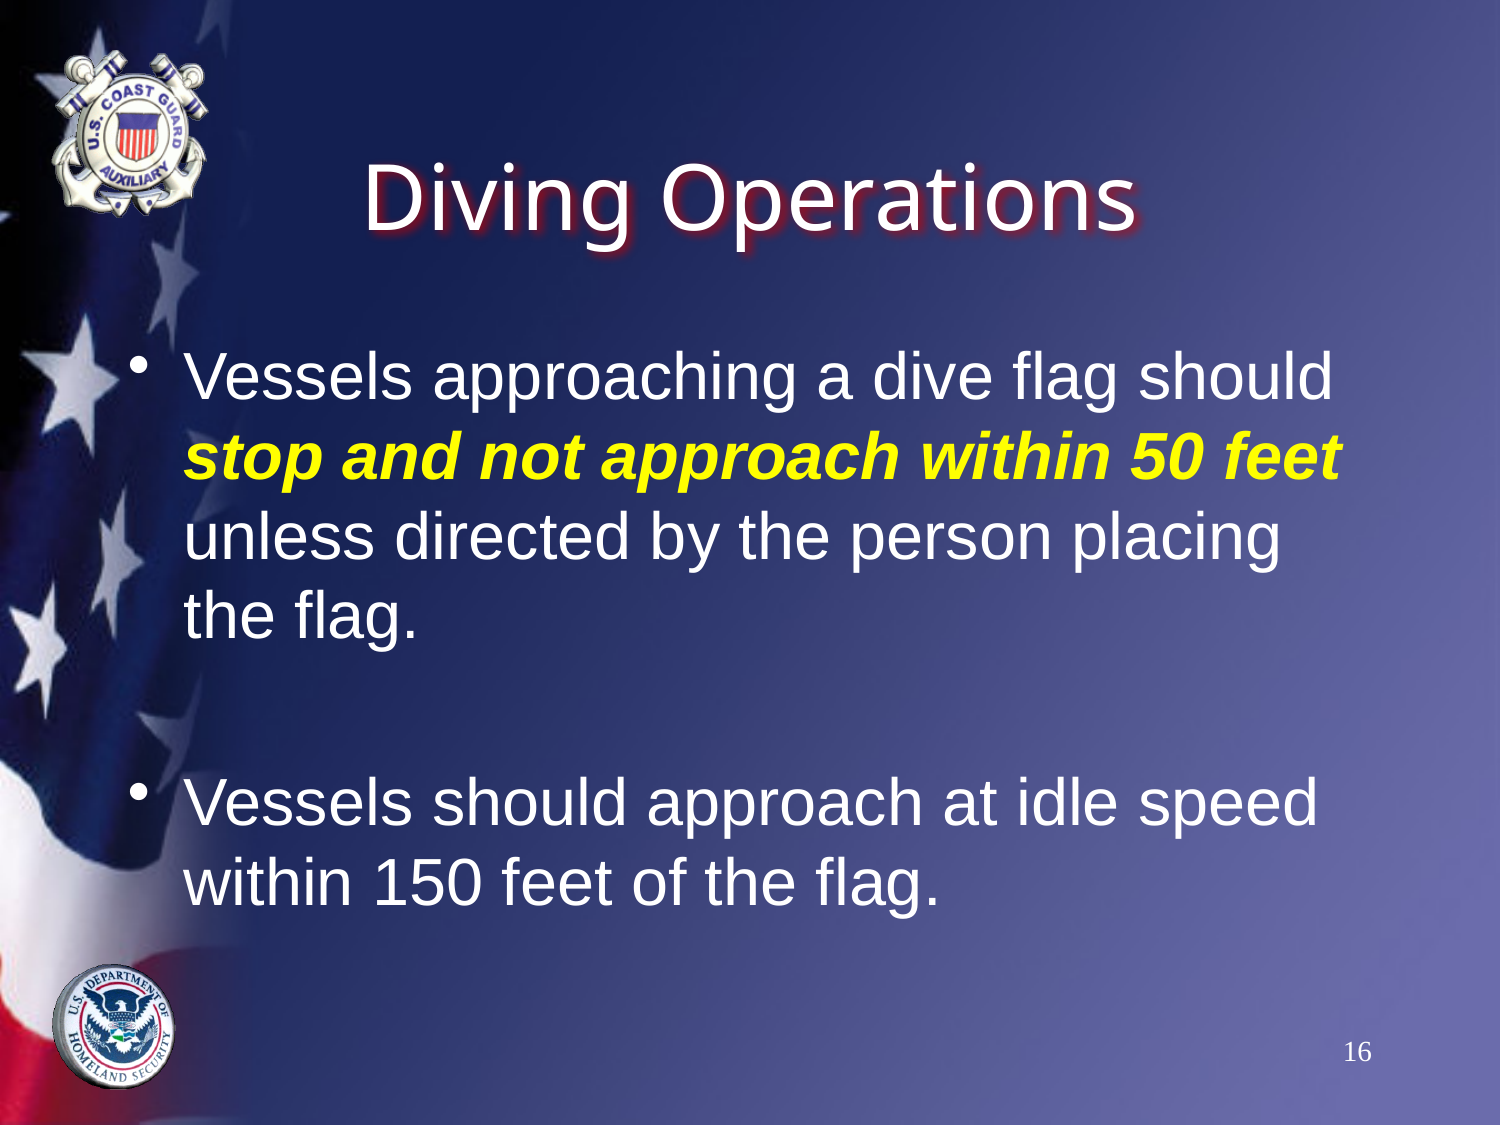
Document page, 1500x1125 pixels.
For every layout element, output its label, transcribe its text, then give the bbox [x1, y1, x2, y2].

list Vessels approaching a dive flag should stop and not approach within 50 feet unless directed by the person placing the flag. Vessels should approach at idle speed within 150 feet of the flag. [112, 324, 1388, 1000]
picture [0, 0, 1500, 1125]
slide_number 16 [1074, 1025, 1388, 1100]
title Diving Operations [112, 99, 1388, 288]
